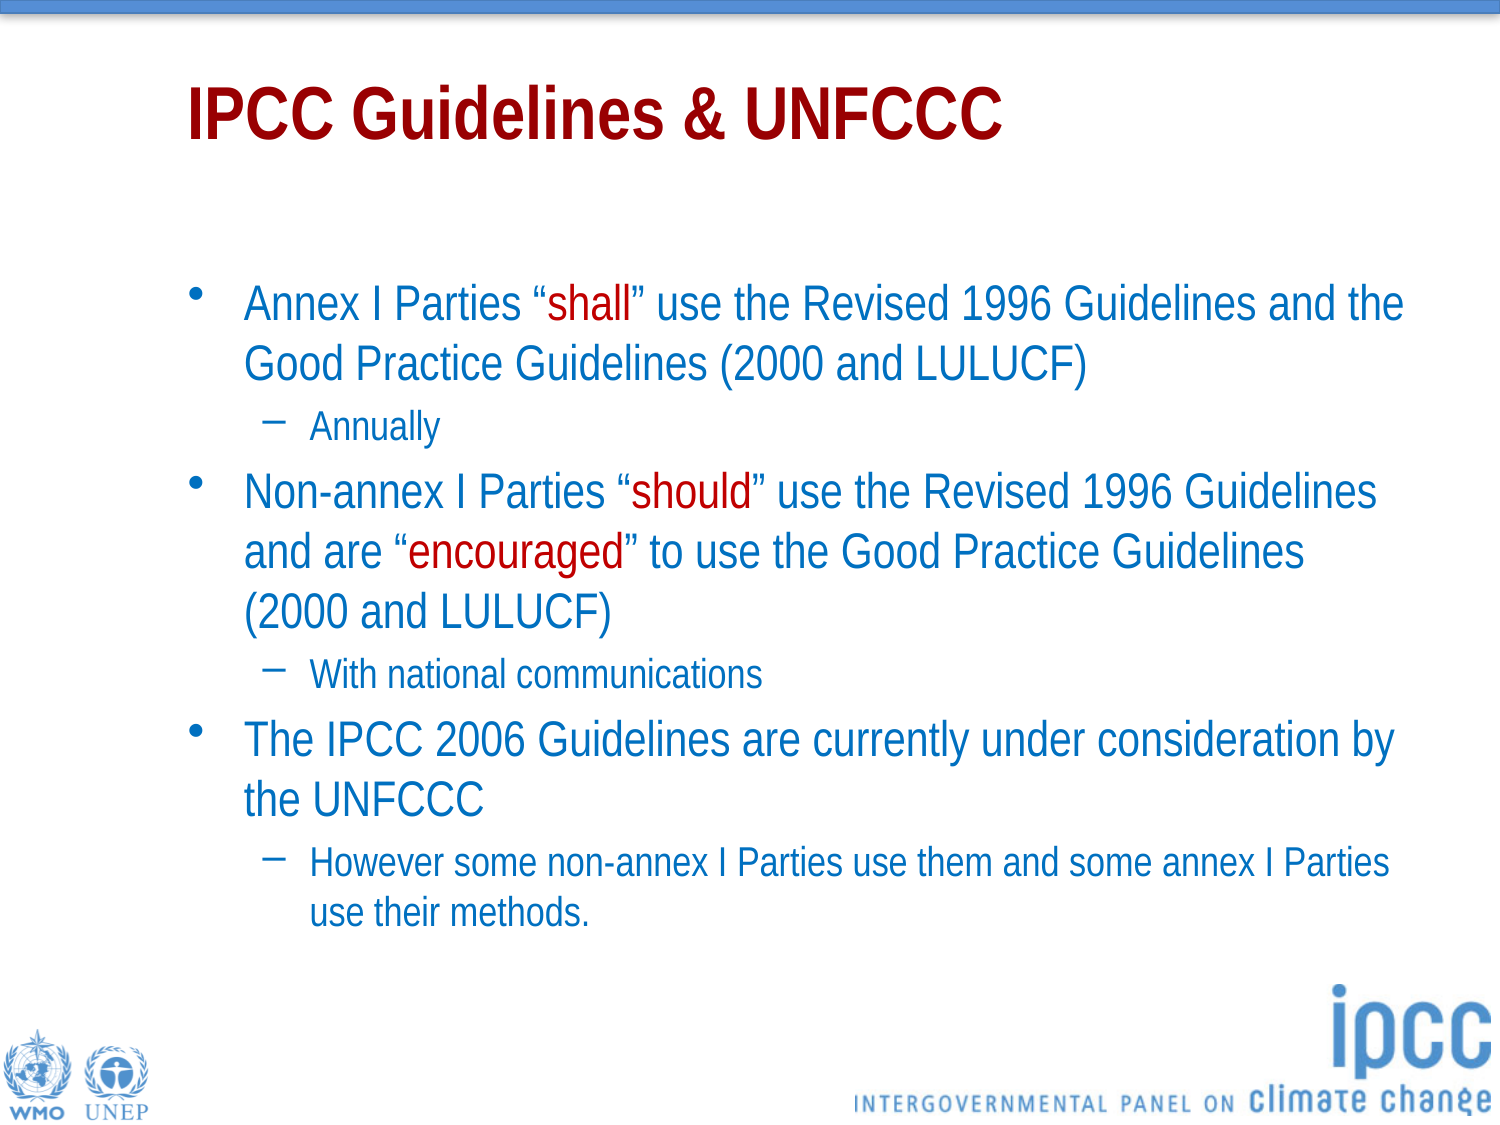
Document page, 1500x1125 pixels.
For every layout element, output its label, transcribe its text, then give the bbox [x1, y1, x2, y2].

picture [855, 984, 1491, 1116]
picture [0, 1027, 153, 1125]
title IPCC Guidelines & UNFCCC [172, 26, 1473, 193]
list Annex I Parties “shall” use the Revised 1996 Guidelines and the Good Practice Guidelines (2000 and LULUCF) Annually Non-annex I Parties “should” use the Revised 1996 Guidelines and are “encouraged” to use the Good Practice Guidelines (2000 and LULUCF) With national communications The IPCC 2006 Guidelines are currently under consideration by the UNFCCC However some non-annex I Parties use them and some annex I Parties use their methods. [172, 262, 1426, 1006]
